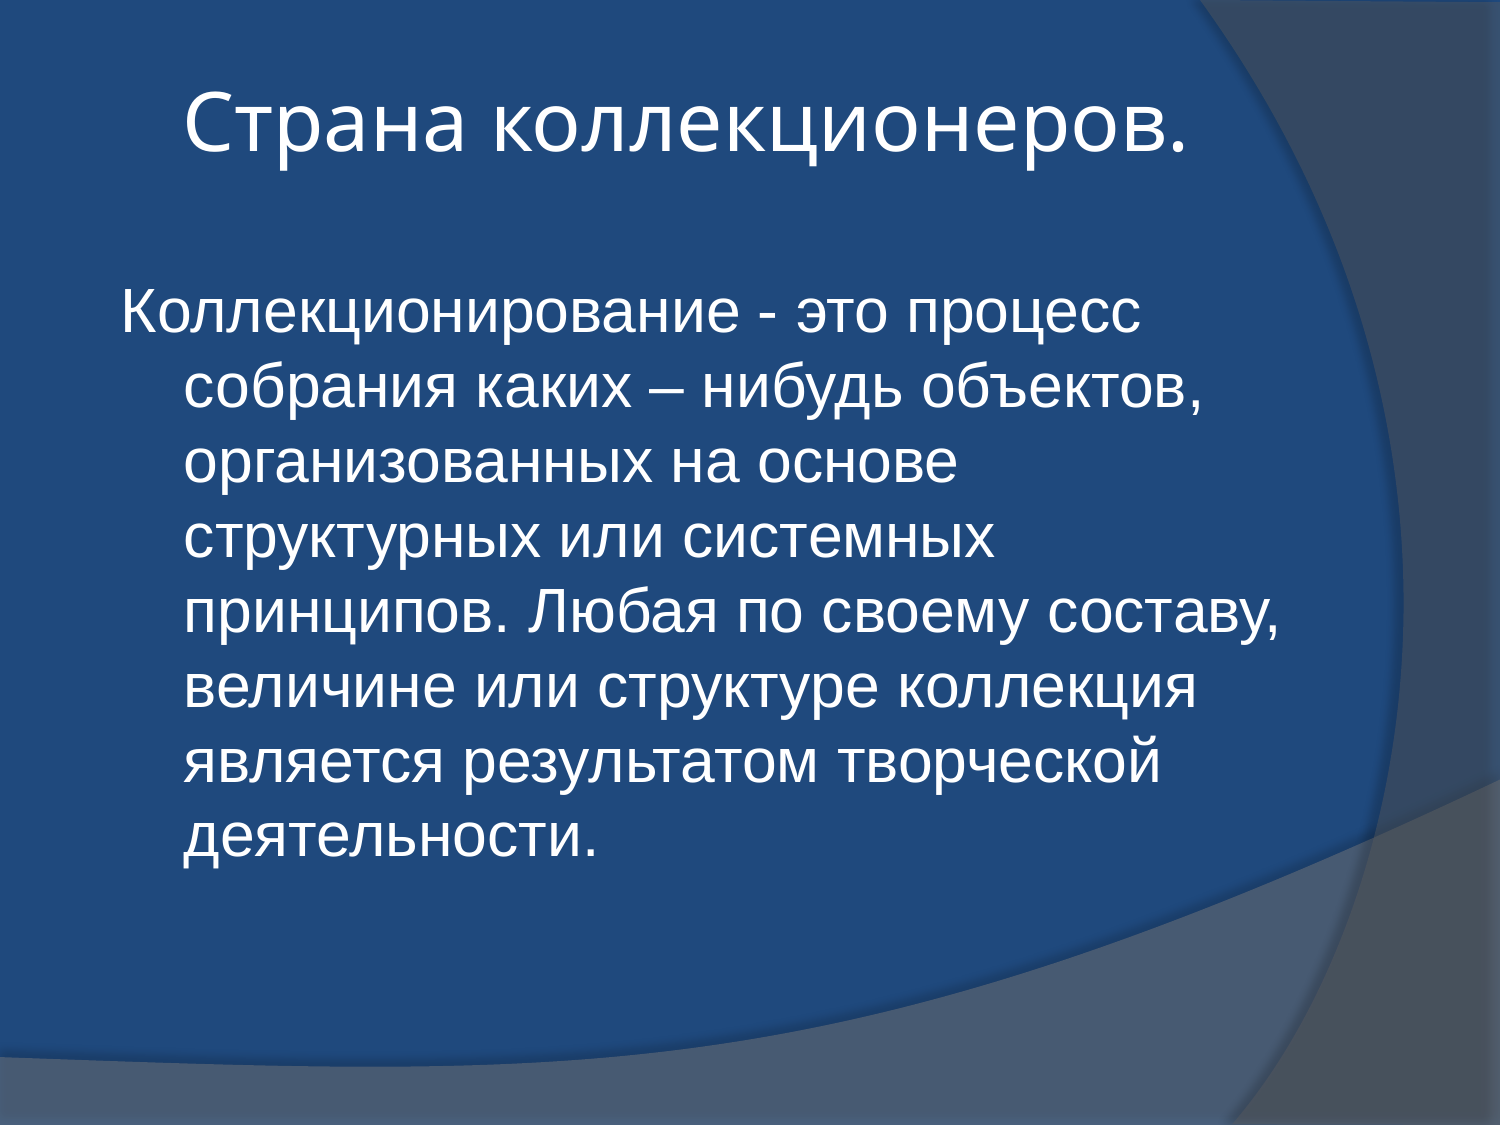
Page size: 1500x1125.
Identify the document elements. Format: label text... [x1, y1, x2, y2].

list Коллекционирование - это процесс собрания каких – нибудь объектов, организованных на основе структурных или системных принципов. Любая по своему составу, величине или структуре коллекция является результатом творческой деятельности. [99, 262, 1325, 1005]
title Страна коллекционеров. [174, 24, 1250, 213]
